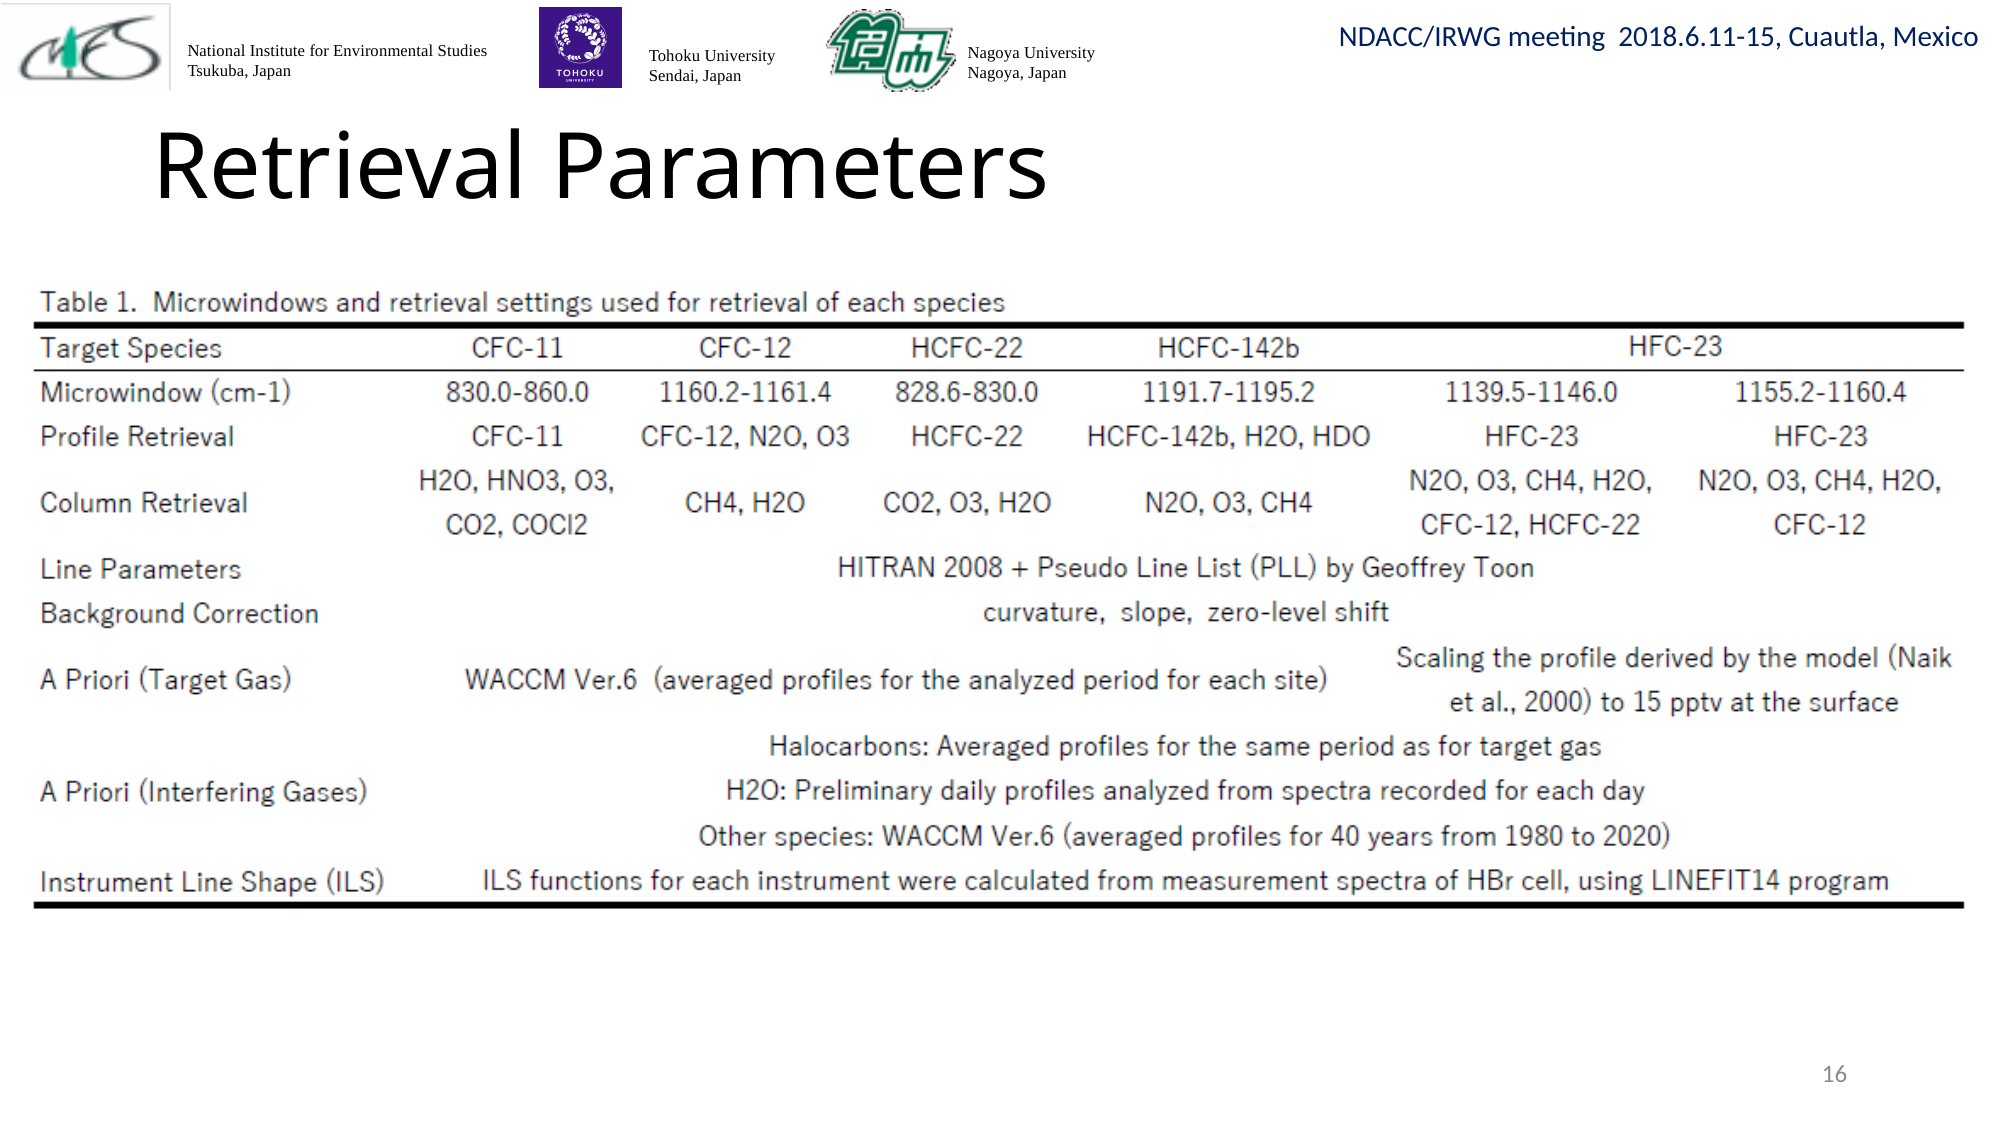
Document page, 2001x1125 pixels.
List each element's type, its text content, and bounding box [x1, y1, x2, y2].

picture [539, 7, 622, 59]
slide_number 16 [1412, 1042, 1863, 1103]
title Retrieval Parameters [137, 59, 1863, 278]
picture [826, 9, 956, 59]
picture [1, 2, 174, 90]
picture [23, 278, 1981, 929]
